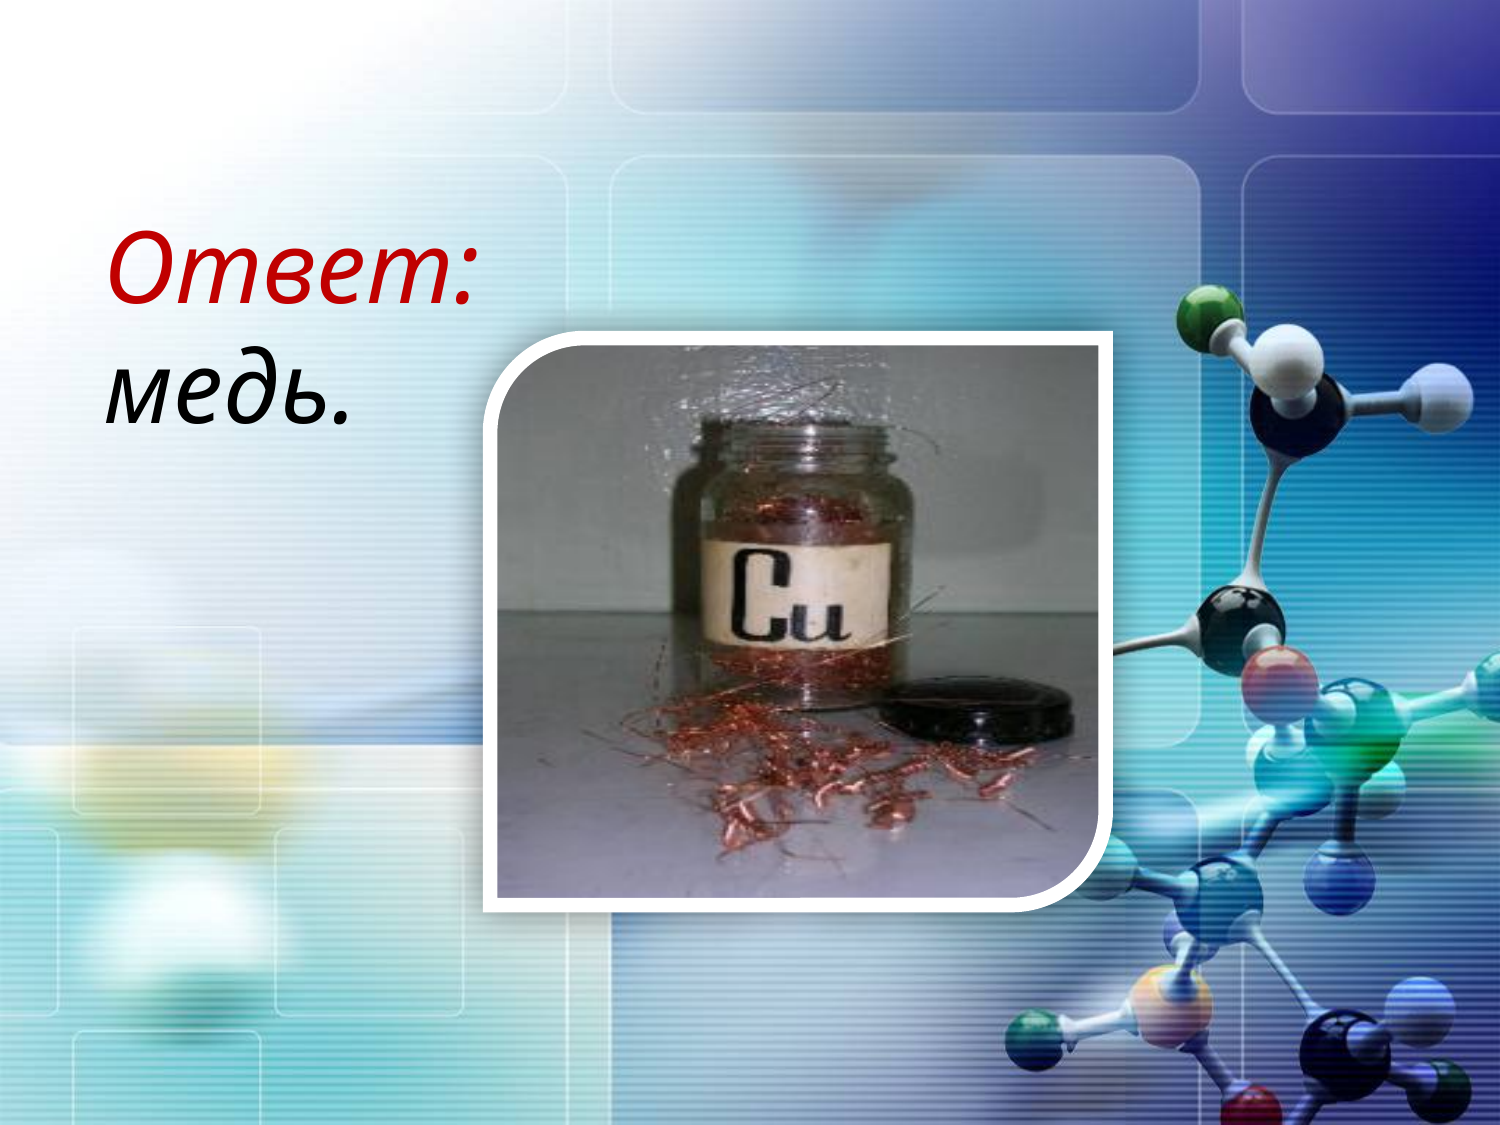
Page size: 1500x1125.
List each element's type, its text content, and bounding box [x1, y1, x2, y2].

subtitle Ответ: медь. [88, 323, 519, 335]
text_box [88, 184, 1093, 323]
picture [0, 0, 1500, 1125]
